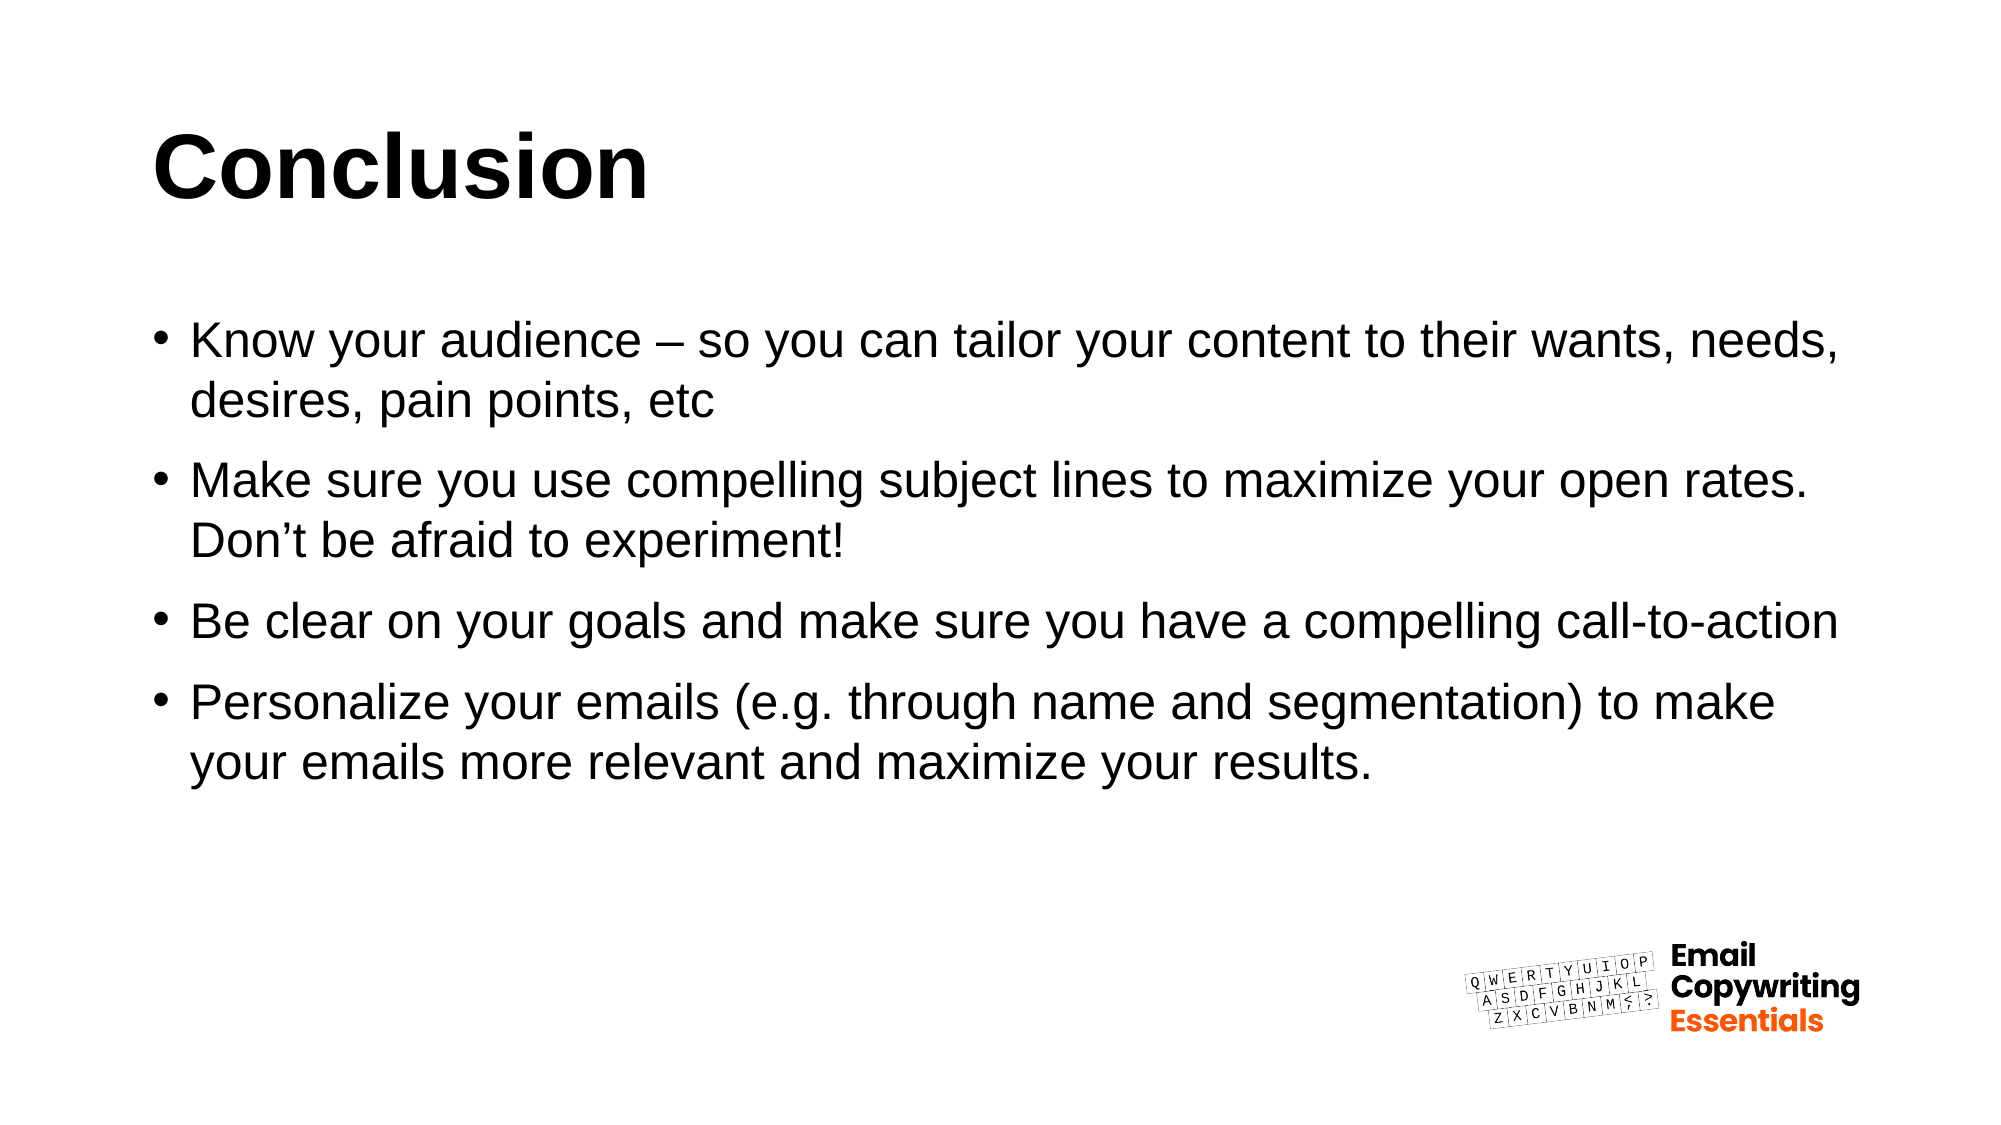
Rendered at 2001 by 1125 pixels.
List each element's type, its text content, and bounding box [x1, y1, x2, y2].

title Conclusion [137, 59, 1863, 278]
picture [1462, 1014, 1863, 1066]
list Know your audience – so you can tailor your content to their wants, needs, desires, pain points, etc Make sure you use compelling subject lines to maximize your open rates. Don’t be afraid to experiment! Be clear on your goals and make sure you have a compelling call-to-action Personalize your emails (e.g. through name and segmentation) to make your emails more relevant and maximize your results. [137, 299, 1863, 1014]
